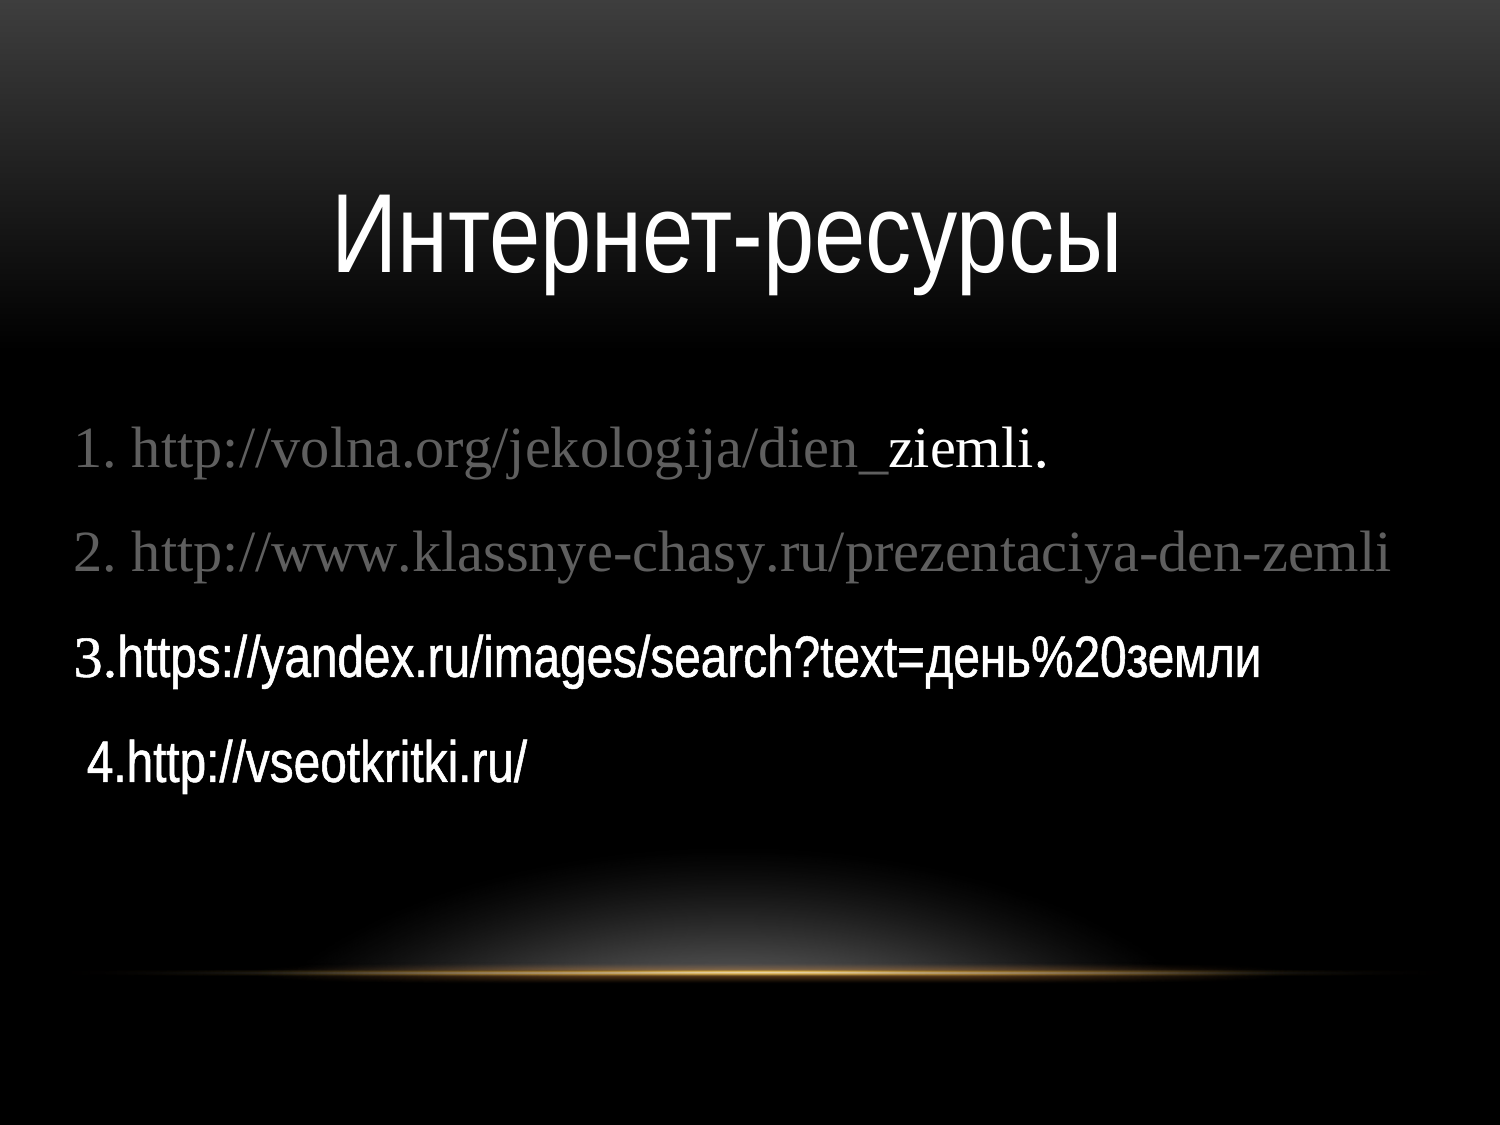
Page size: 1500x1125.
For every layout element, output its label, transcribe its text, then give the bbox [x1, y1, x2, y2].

text_box 1. http://volna.org/jekologija/dien_ziemli. 2. http://www.klassnye-chasy.ru/prezentaciya-den-zemli 3.https://yandex.ru/images/search?text=день%20земли 4.http://vseotkritki.ru/ [58, 86, 1430, 951]
picture [0, 0, 1500, 1125]
